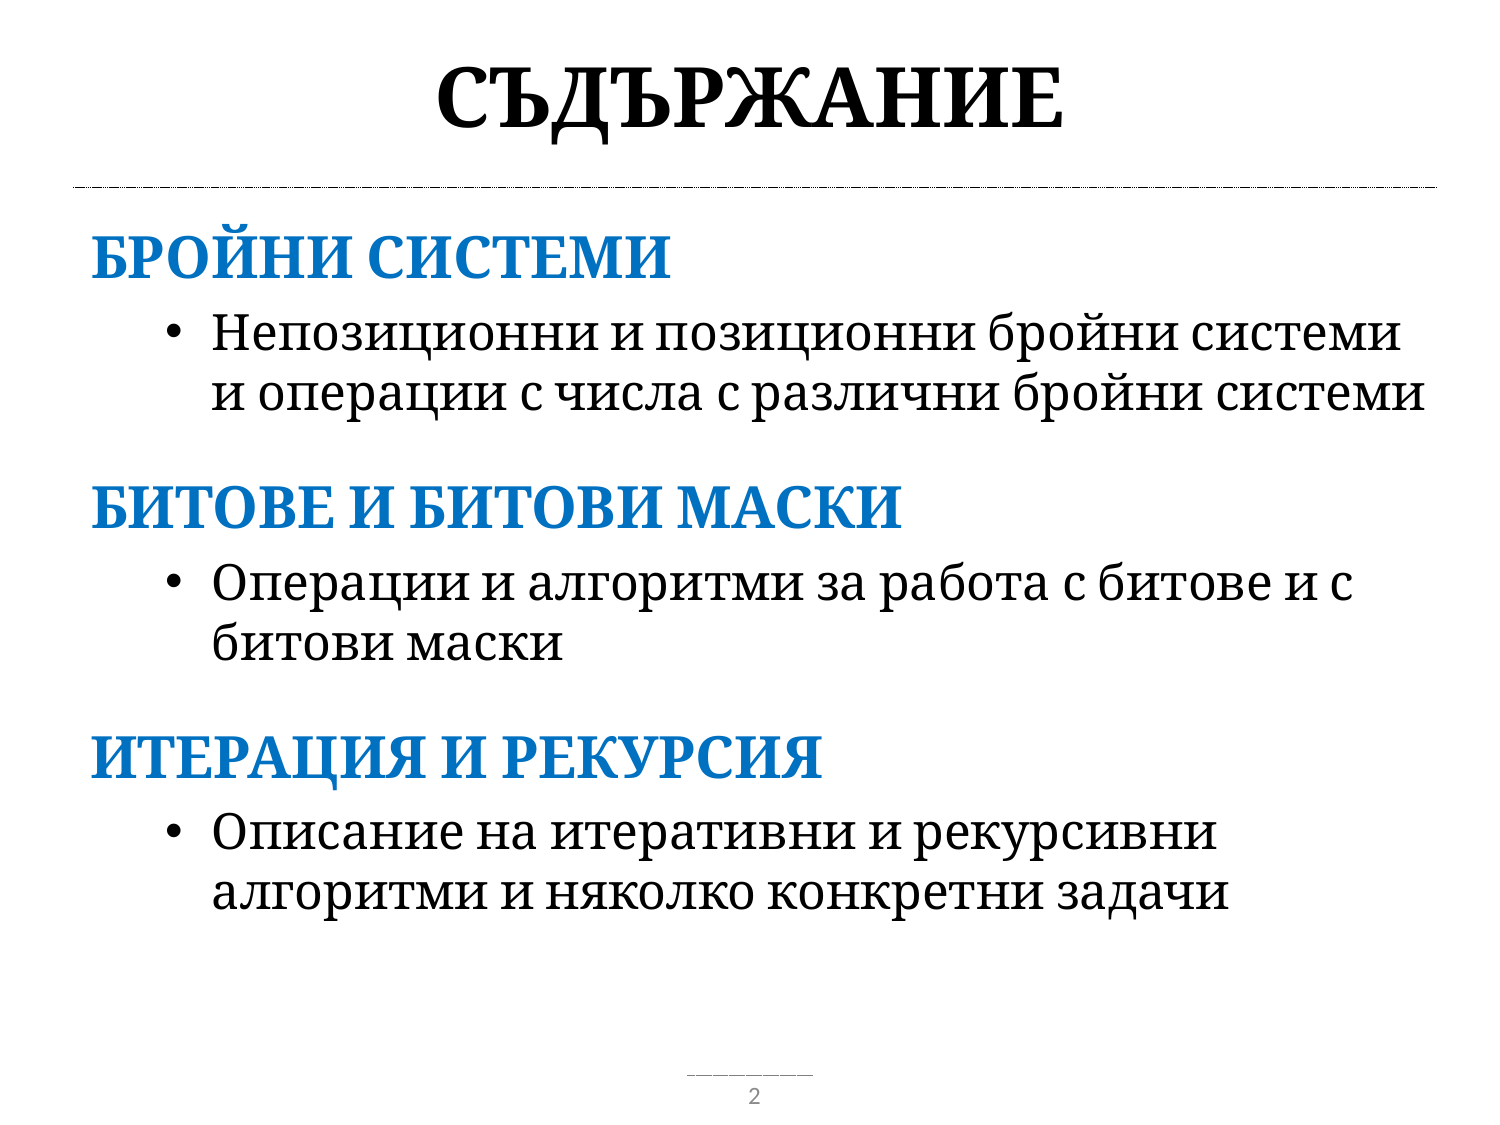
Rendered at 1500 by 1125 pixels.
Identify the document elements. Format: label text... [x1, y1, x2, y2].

title Съдържание [0, 0, 1500, 188]
slide_number 2 [579, 1065, 930, 1125]
list Бройни системи Непозиционни и позиционни бройни системи и операции с числа с различни бройни системи Битове и битови маски Операции и алгоритми за работа с битове и с битови маски Итерация и рекурсия Описание на итеративни и рекурсивни алгоритми и няколко конкретни задачи [75, 212, 1450, 1063]
